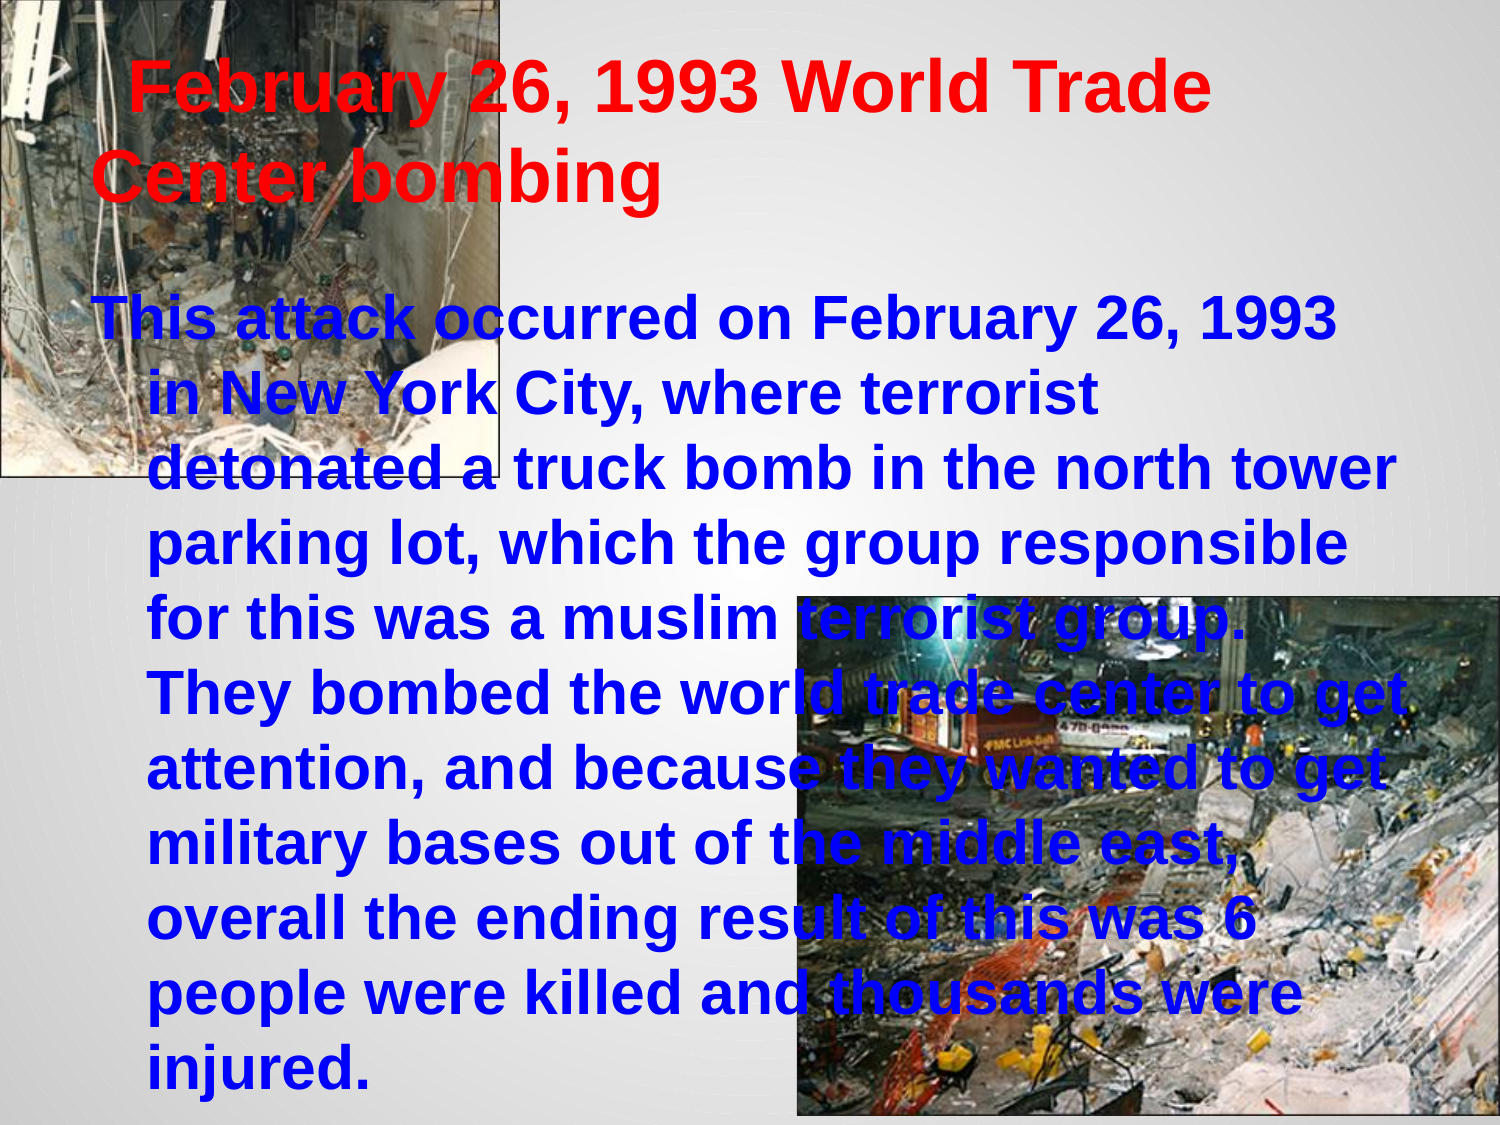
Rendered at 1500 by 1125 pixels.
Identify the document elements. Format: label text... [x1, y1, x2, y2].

list This attack occurred on February 26, 1993 in New York City, where terrorist detonated a truck bomb in the north tower parking lot, which the group responsible for this was a muslim terrorist group. They bombed the world trade center to get attention, and because they wanted to get military bases out of the middle east, overall the ending result of this was 6 people were killed and thousands were injured. [75, 262, 1425, 1078]
title February 26, 1993 World Trade Center bombing [75, 45, 1425, 233]
text_box [0, 0, 500, 478]
text_box [796, 596, 1500, 1116]
